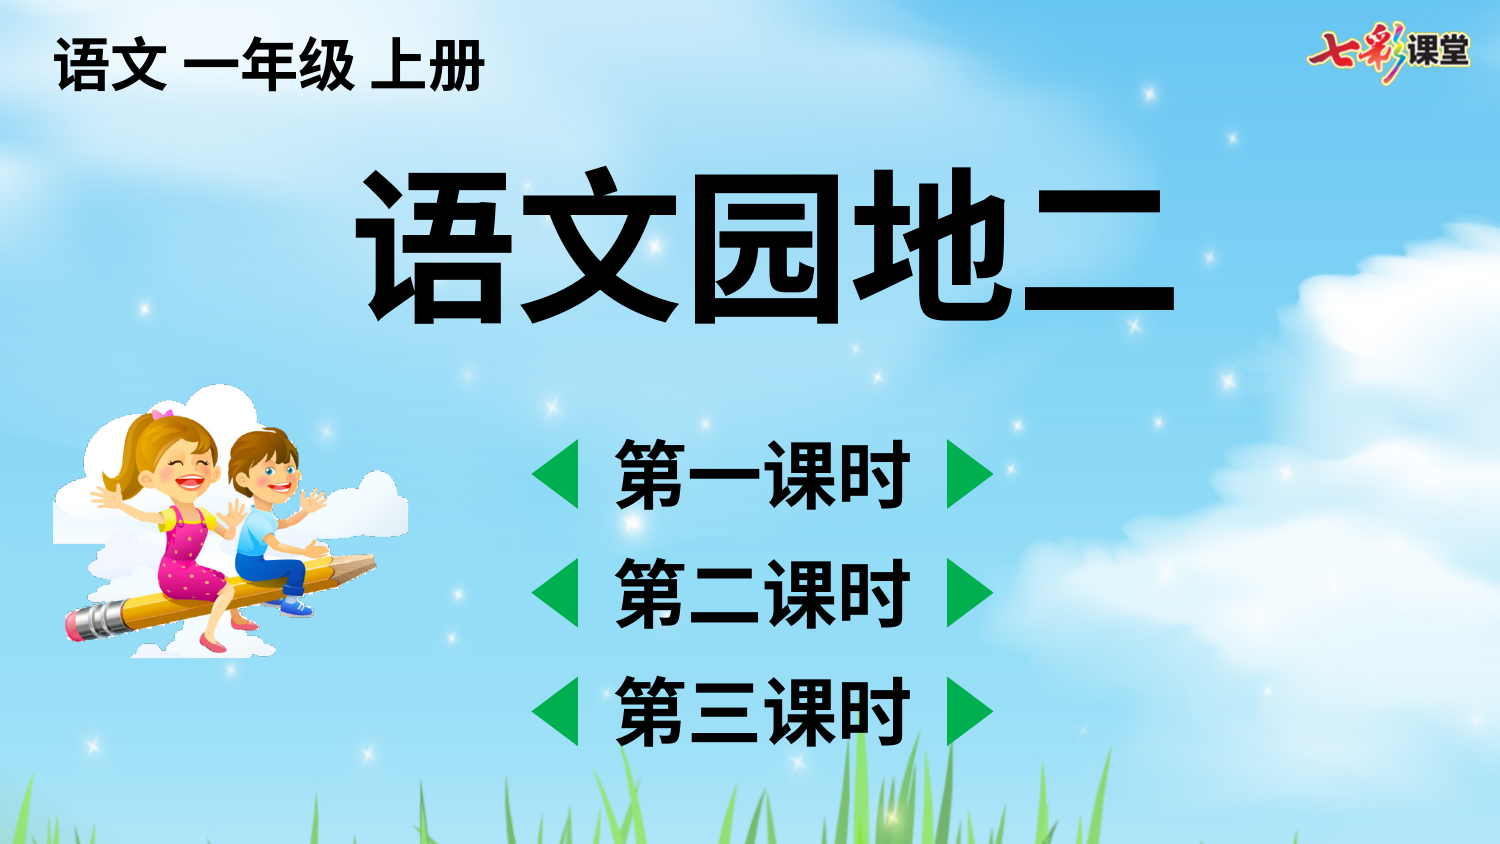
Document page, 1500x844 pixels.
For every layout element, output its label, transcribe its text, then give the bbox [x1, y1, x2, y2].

text_box 语文园地二 [341, 138, 1365, 347]
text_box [531, 658, 994, 765]
picture [0, 0, 1500, 844]
text_box 语文 一年级 上册 [37, 20, 502, 106]
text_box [531, 539, 994, 646]
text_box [531, 420, 994, 527]
